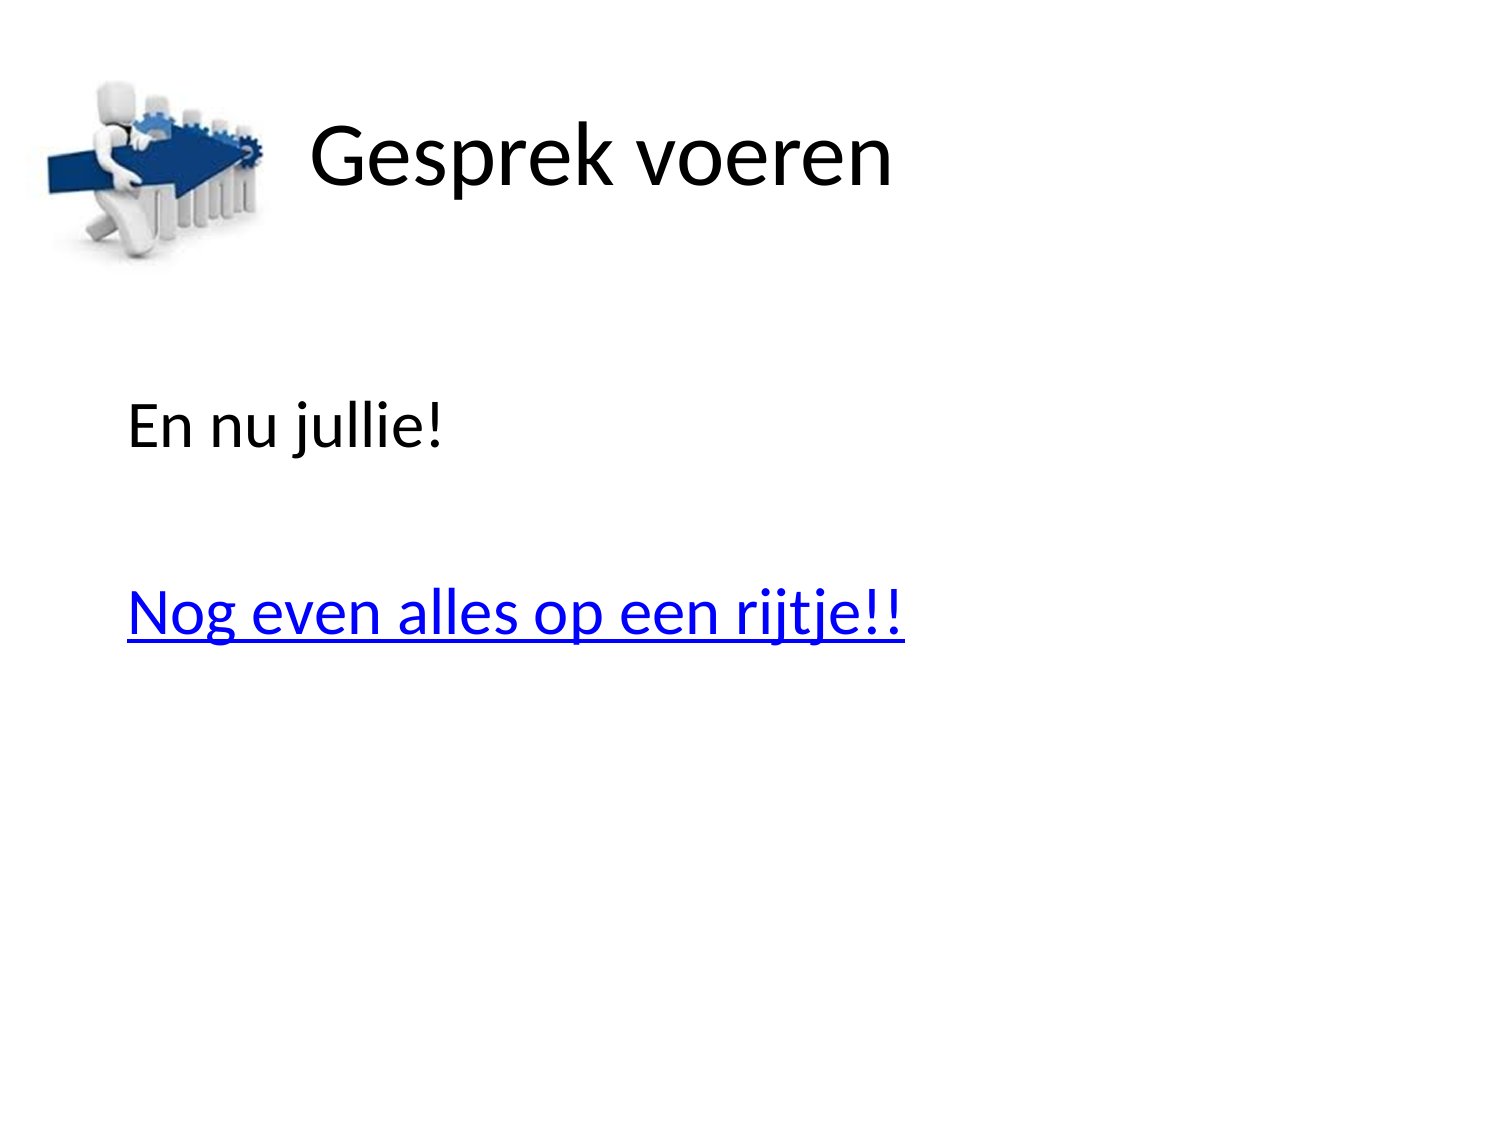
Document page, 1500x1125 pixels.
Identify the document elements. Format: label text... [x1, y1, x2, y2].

list En nu jullie! Nog even alles op een rijtje!! [112, 373, 1425, 929]
title Gesprek voeren [289, 54, 916, 244]
picture [0, 67, 310, 282]
